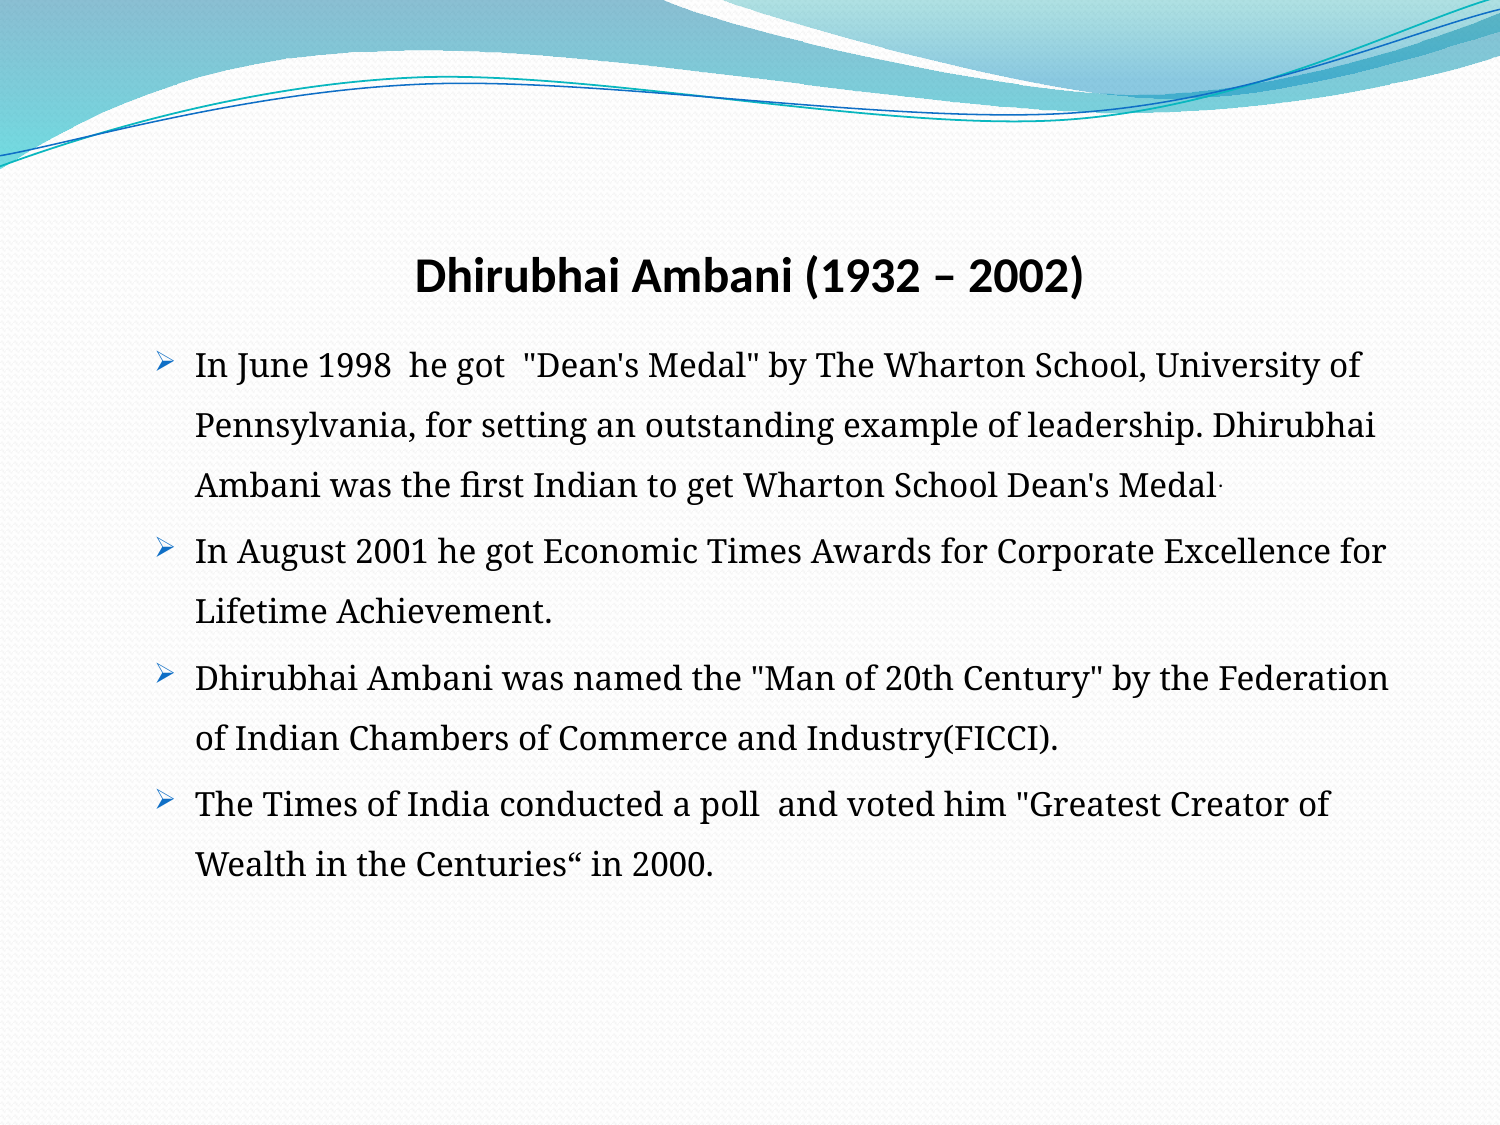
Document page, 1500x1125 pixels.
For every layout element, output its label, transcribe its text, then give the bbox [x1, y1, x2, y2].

list In June 1998 he got "Dean's Medal" by The Wharton School, University of Pennsylvania, for setting an outstanding example of leadership. Dhirubhai Ambani was the first Indian to get Wharton School Dean's Medal. In August 2001 he got Economic Times Awards for Corporate Excellence for Lifetime Achievement. Dhirubhai Ambani was named the "Man of 20th Century" by the Federation of Indian Chambers of Commerce and Industry(FICCI). The Times of India conducted a poll and voted him "Greatest Creator of Wealth in the Centuries“ in 2000. [75, 317, 1425, 1038]
title Dhirubhai Ambani (1932 – 2002) [75, 115, 1425, 303]
